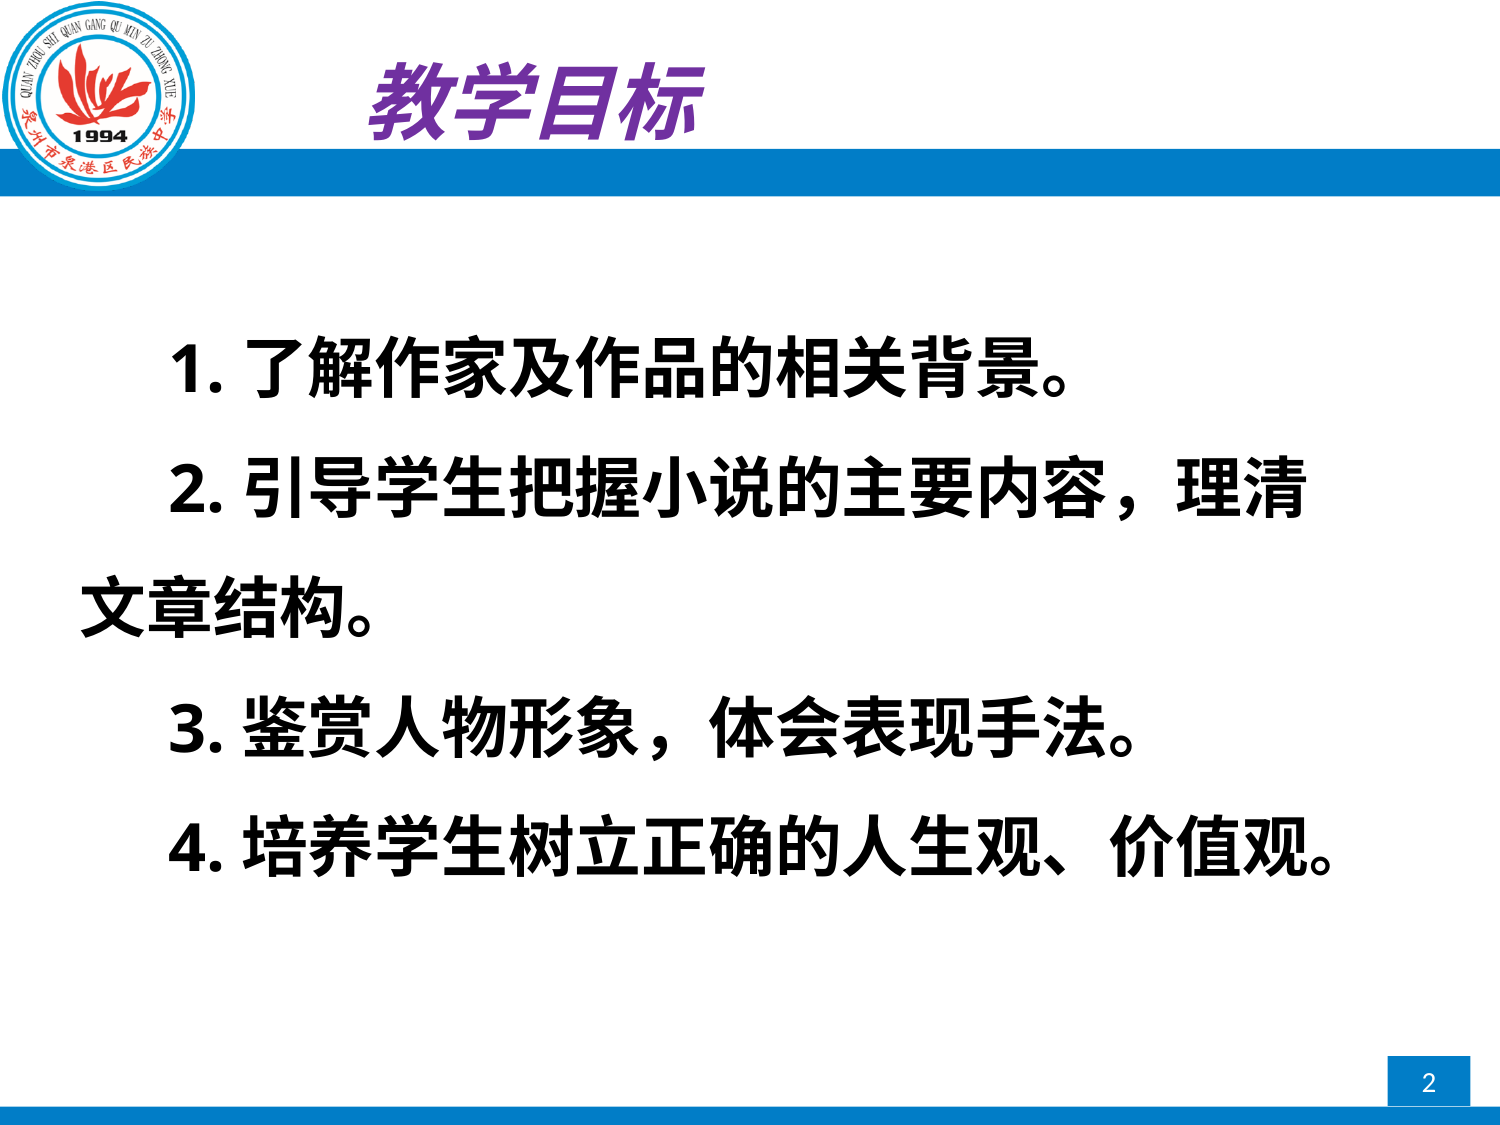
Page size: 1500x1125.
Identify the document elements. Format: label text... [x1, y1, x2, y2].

picture [120, 114, 195, 191]
picture [2, 1, 88, 86]
text_box 1.了解作家及作品的相关背景。 2.引导学生把握小说的主要内容，理清 文章结构。 3.鉴赏人物形象，体会表现手法。 4.培养学生树立正确的人生观、价值观。 [64, 278, 1376, 893]
picture [110, 1, 195, 79]
picture [2, 107, 78, 191]
picture [9, 6, 189, 186]
text_box 教学目标 [348, 42, 774, 158]
